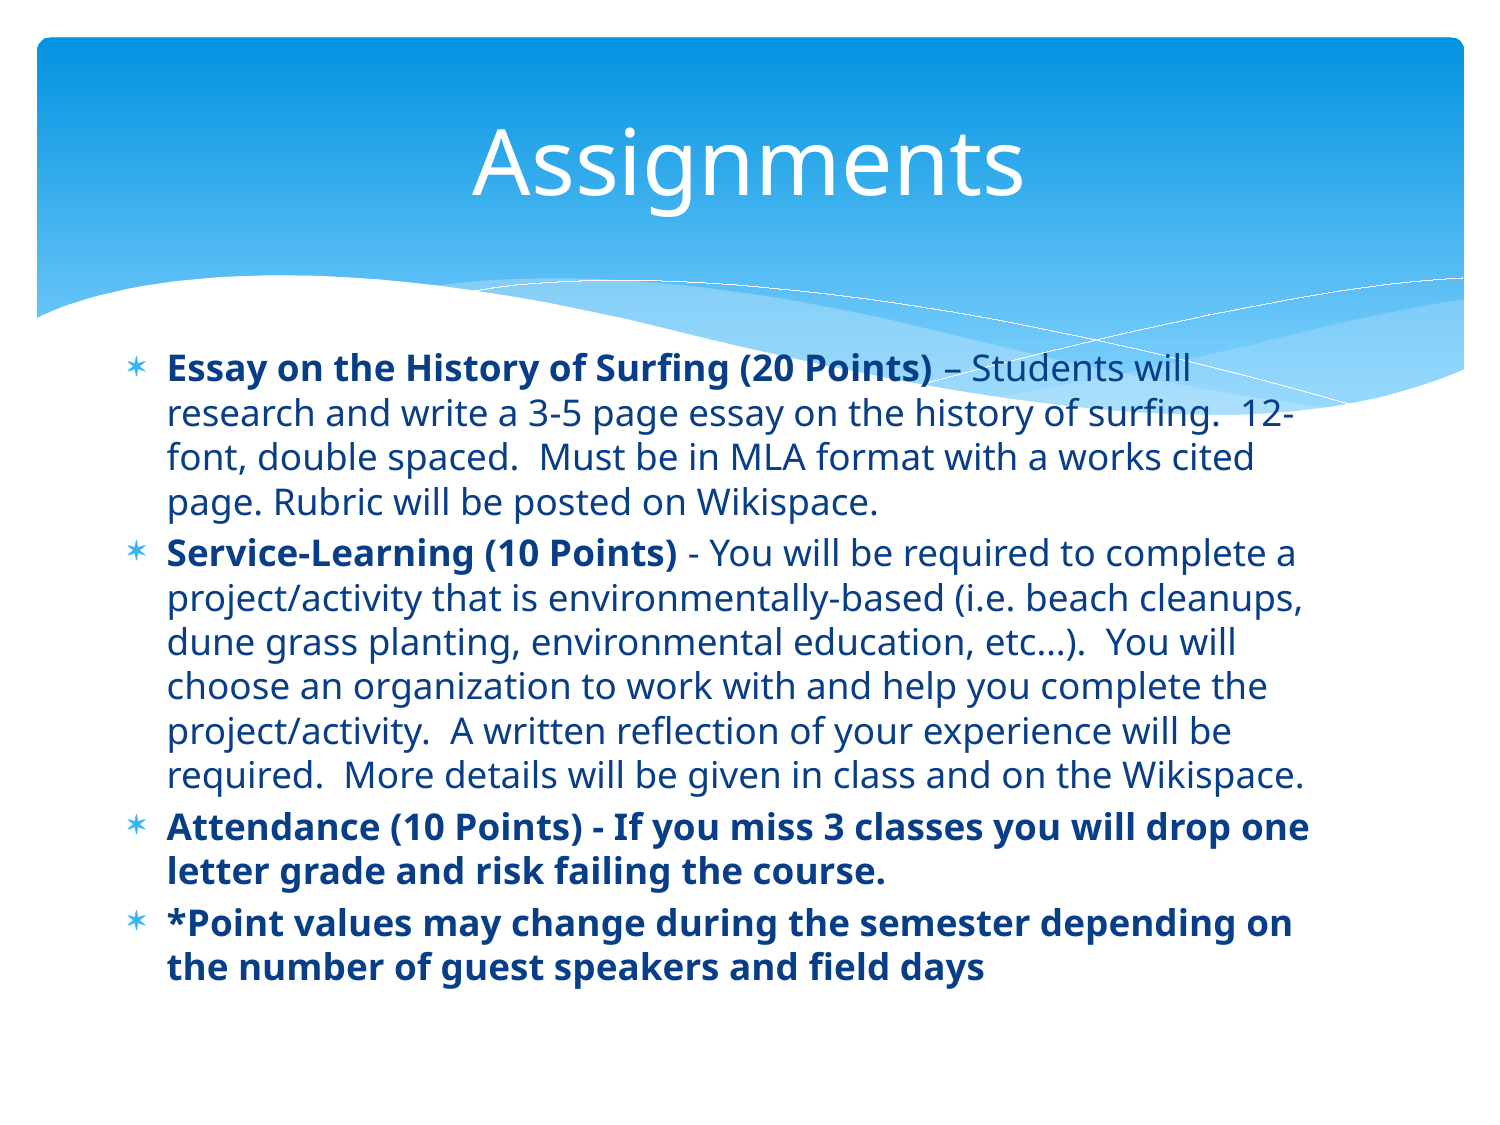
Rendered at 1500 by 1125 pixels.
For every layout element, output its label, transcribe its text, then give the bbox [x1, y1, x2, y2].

list Essay on the History of Surfing (20 Points) – Students will research and write a 3-5 page essay on the history of surfing. 12-font, double spaced. Must be in MLA format with a works cited page. Rubric will be posted on Wikispace. Service-Learning (10 Points) - You will be required to complete a project/activity that is environmentally-based (i.e. beach cleanups, dune grass planting, environmental education, etc…). You will choose an organization to work with and help you complete the project/activity. A written reflection of your experience will be required. More details will be given in class and on the Wikispace. Attendance (10 Points) - If you miss 3 classes you will drop one letter grade and risk failing the course. *Point values may change during the semester depending on the number of guest speakers and field days [112, 337, 1359, 1005]
title Assignments [75, 55, 1425, 261]
